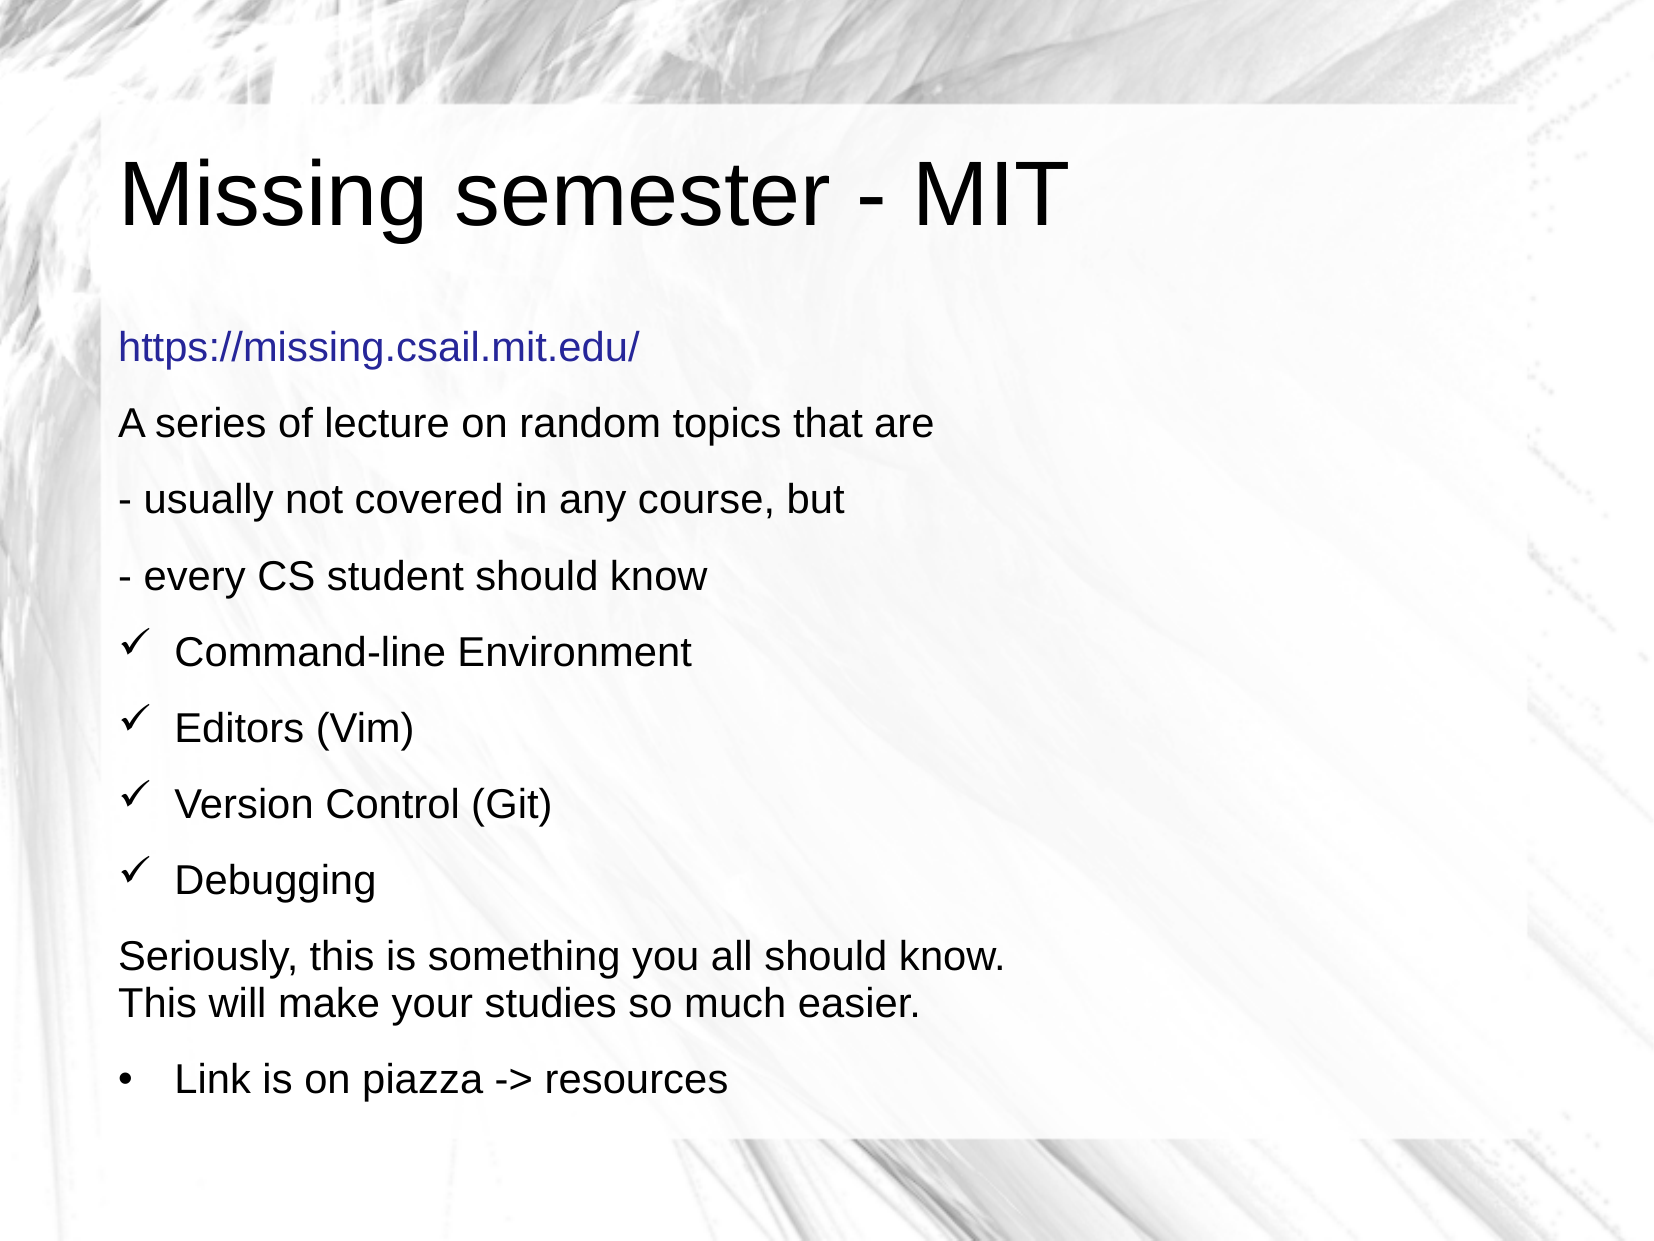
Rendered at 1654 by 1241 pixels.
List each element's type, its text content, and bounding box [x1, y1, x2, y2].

list https://missing.csail.mit.edu/ A series of lecture on random topics that are - usually not covered in any course, but - every CS student should know Command-line Environment Editors (Vim) Version Control (Git) Debugging Seriously, this is something you all should know. This will make your studies so much easier. Link is on piazza -> resources [118, 319, 1571, 1102]
title Missing semester - MIT [118, 112, 1504, 278]
picture [0, 0, 1654, 1241]
